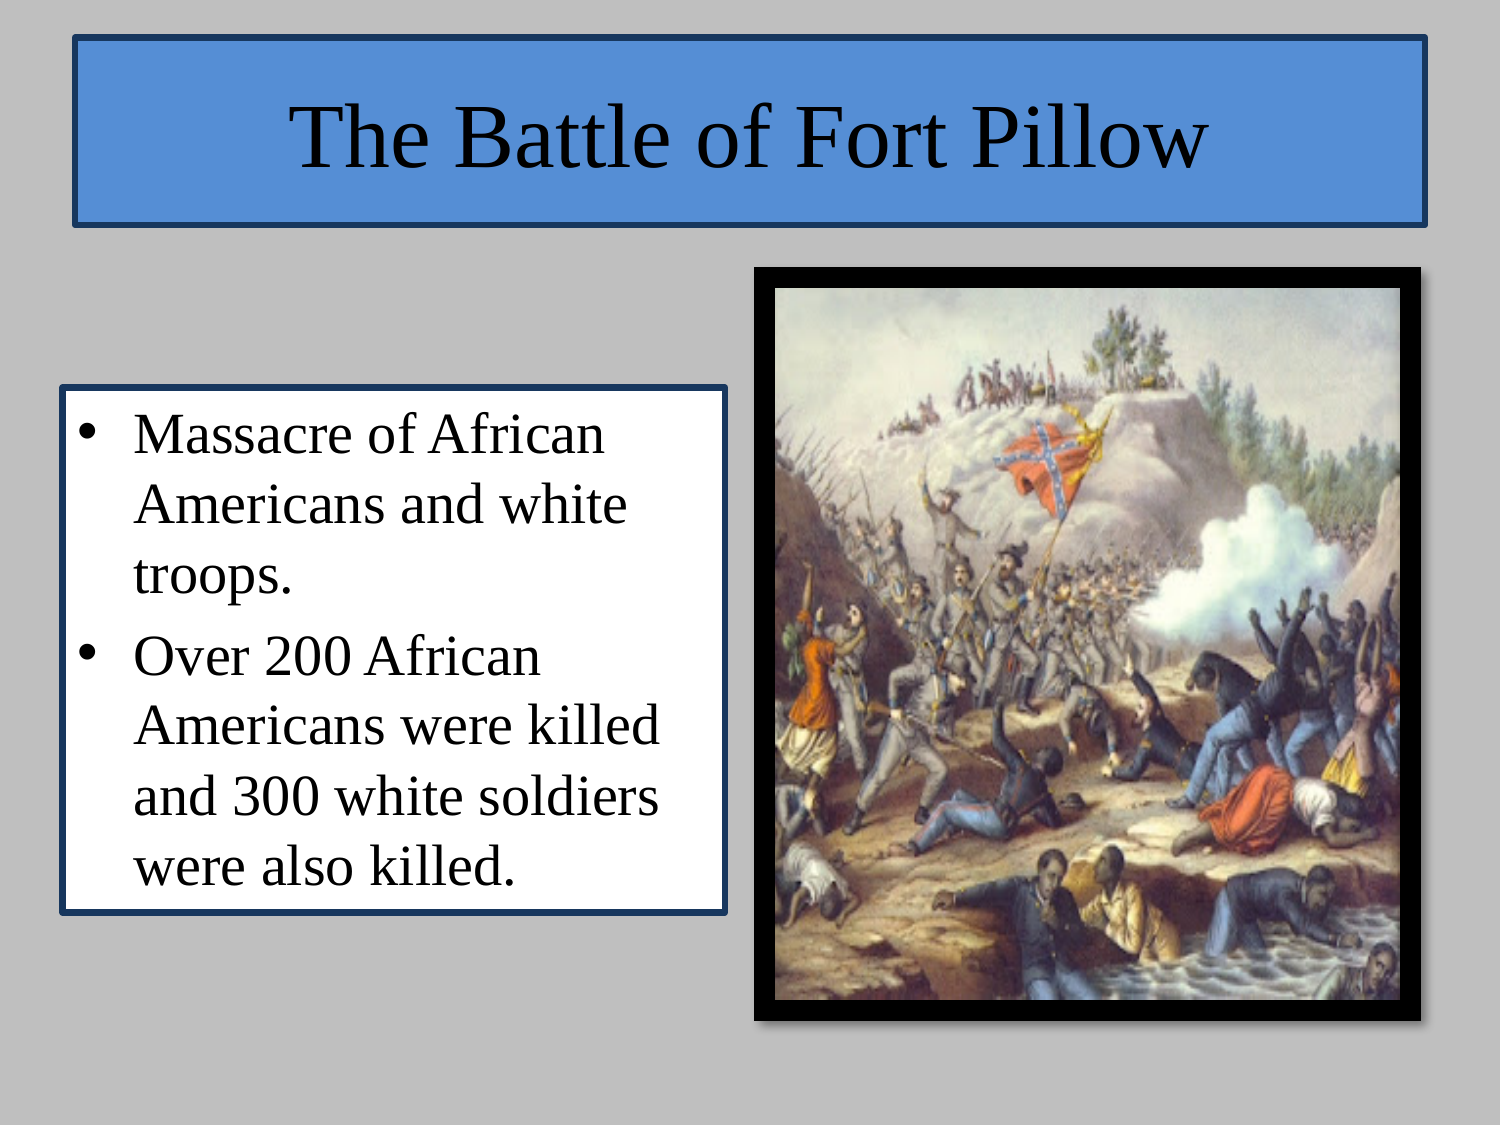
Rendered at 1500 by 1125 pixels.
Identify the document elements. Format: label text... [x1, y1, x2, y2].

picture [774, 287, 1401, 1001]
list Massacre of African Americans and white troops. Over 200 African Americans were killed and 300 white soldiers were also killed. [62, 387, 725, 913]
title The Battle of Fort Pillow [75, 37, 1425, 225]
